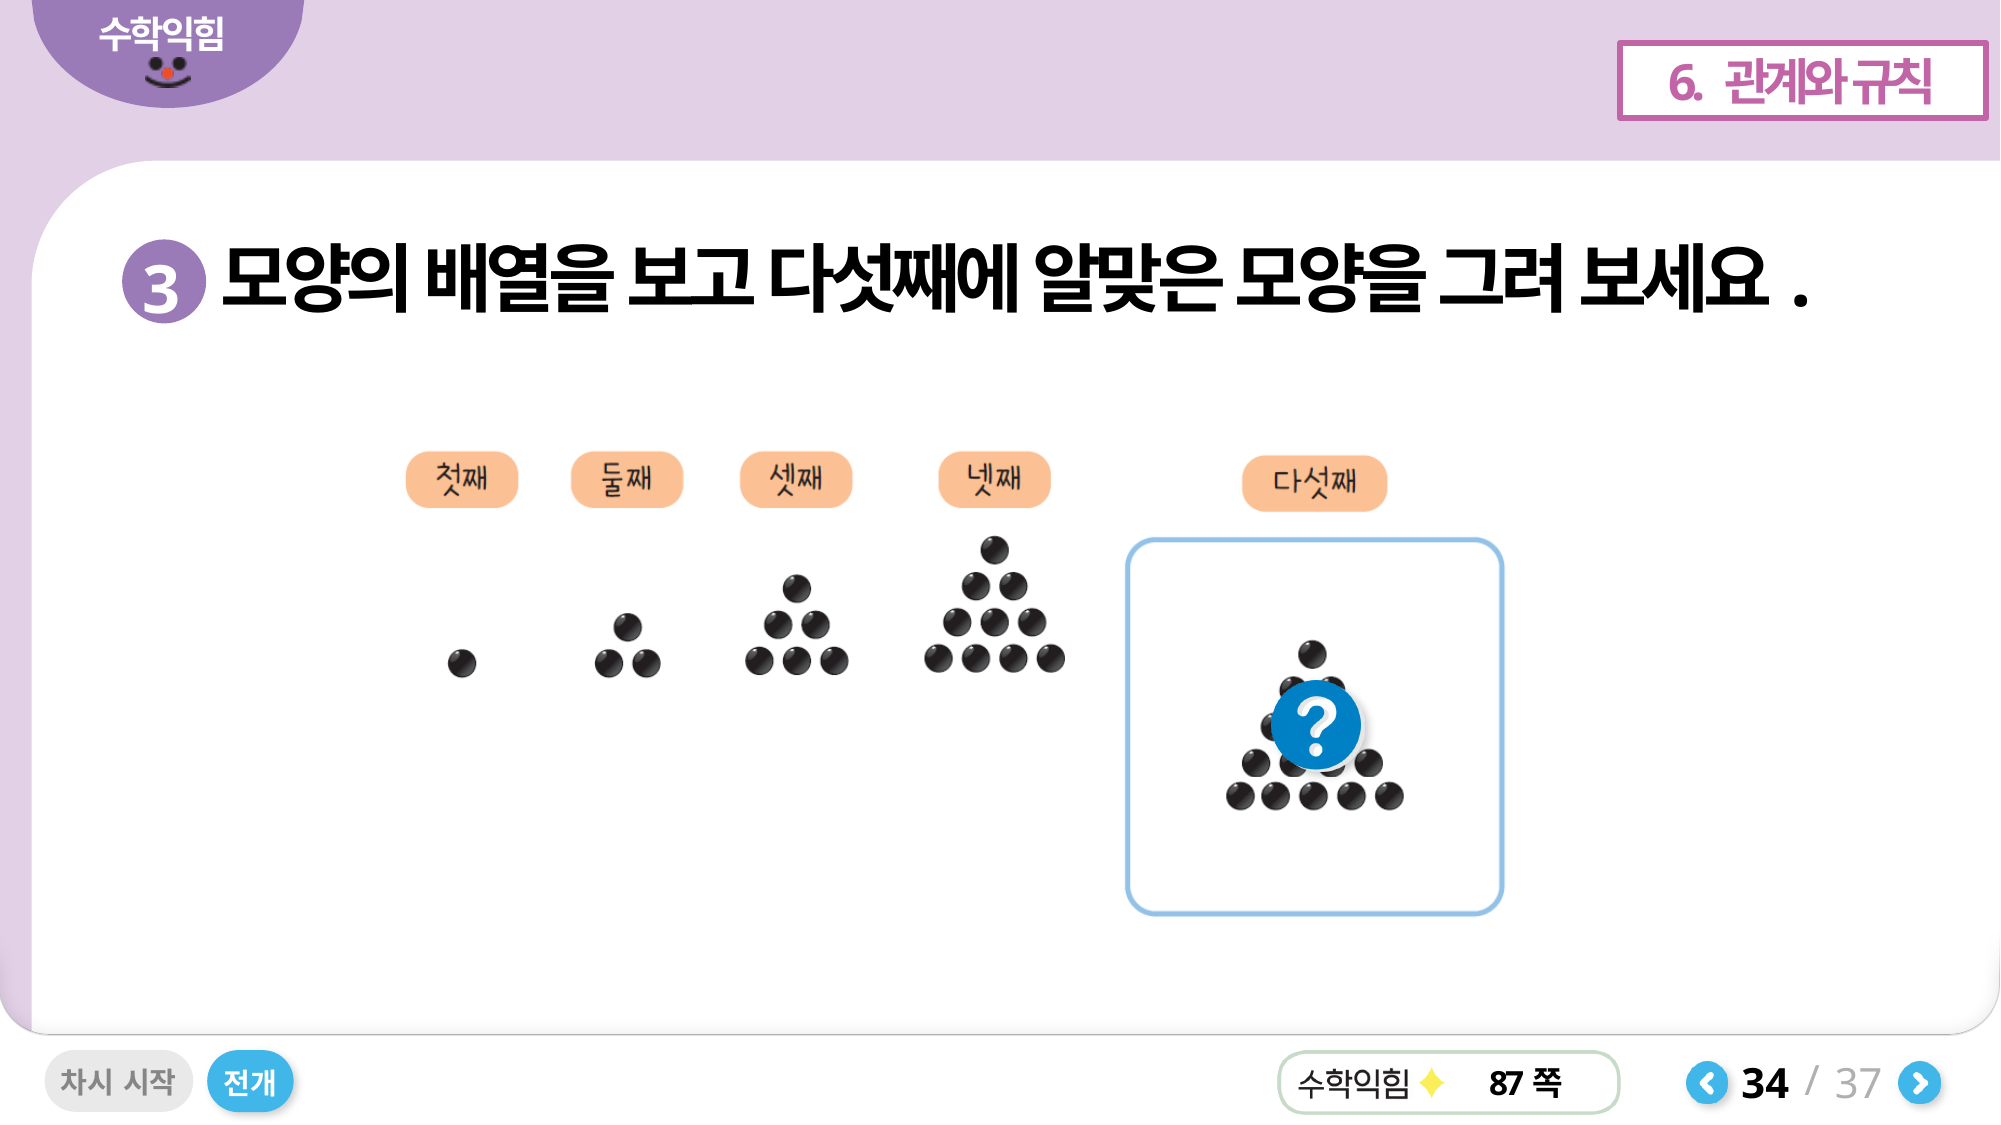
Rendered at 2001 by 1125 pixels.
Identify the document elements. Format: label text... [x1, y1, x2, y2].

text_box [1685, 1061, 1941, 1104]
text_box 6. 관계와 규칙 [1619, 43, 1987, 118]
text_box 3 [122, 239, 207, 324]
text_box 모양의 배열을 보고 다섯째에 알맞은 모양을 그려 보세요. [220, 231, 1920, 382]
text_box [38, 1048, 297, 1114]
picture [0, 443, 2000, 1125]
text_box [1276, 1049, 1621, 1116]
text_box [1221, 634, 1407, 818]
picture [145, 57, 191, 88]
picture [392, 443, 1079, 687]
